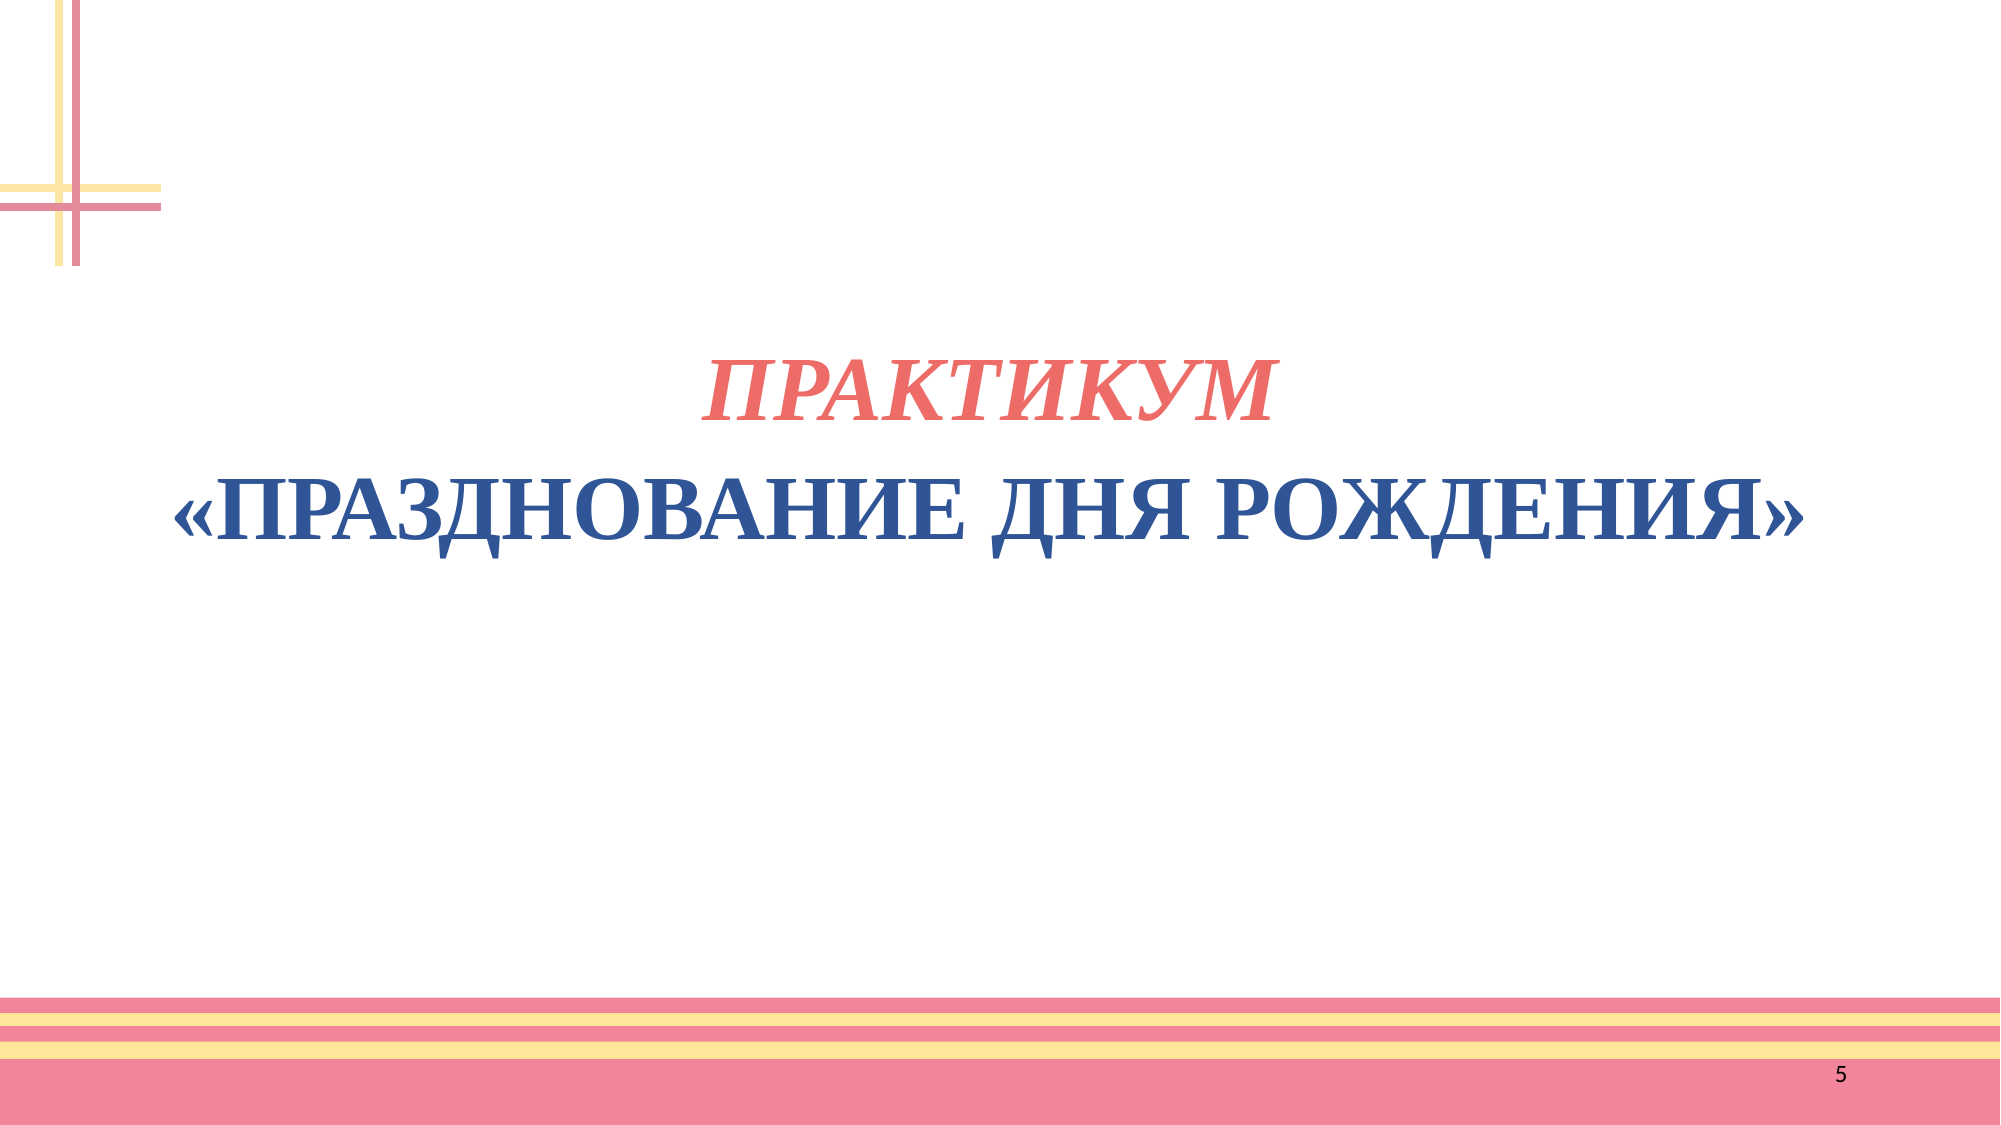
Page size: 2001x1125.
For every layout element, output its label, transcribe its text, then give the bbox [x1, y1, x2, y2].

slide_number 5 [1412, 1042, 1863, 1103]
list ПРАКТИКУМ «ПРАЗДНОВАНИЕ ДНЯ РОЖДЕНИЯ» [118, 158, 1863, 958]
